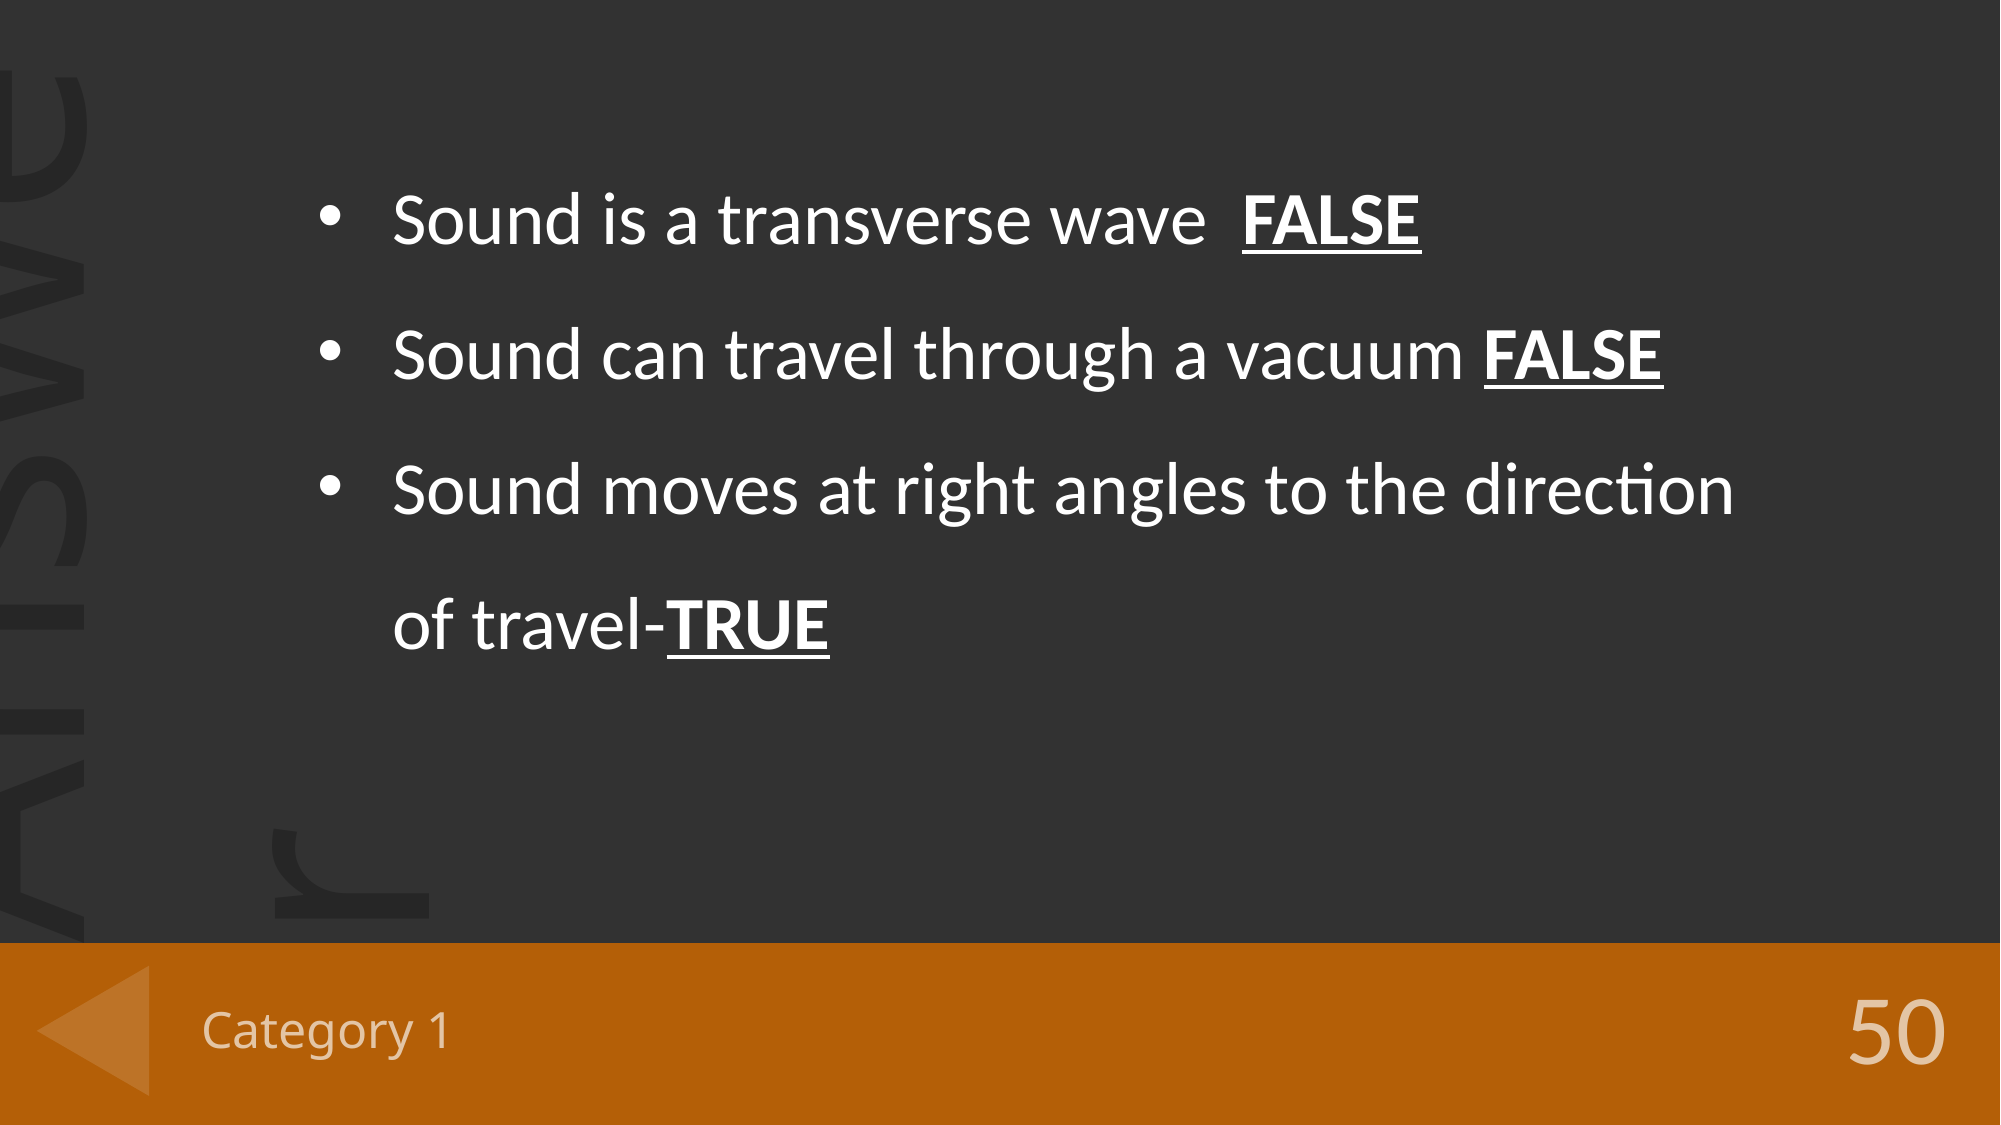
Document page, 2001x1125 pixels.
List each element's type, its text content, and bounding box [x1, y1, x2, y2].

list 50 [1494, 967, 1963, 1097]
list Sound is a transverse wave FALSE Sound can travel through a vacuum FALSE Sound moves at right angles to the direction of travel-TRUE [302, 153, 1760, 636]
title Category 1 [185, 967, 1494, 1097]
